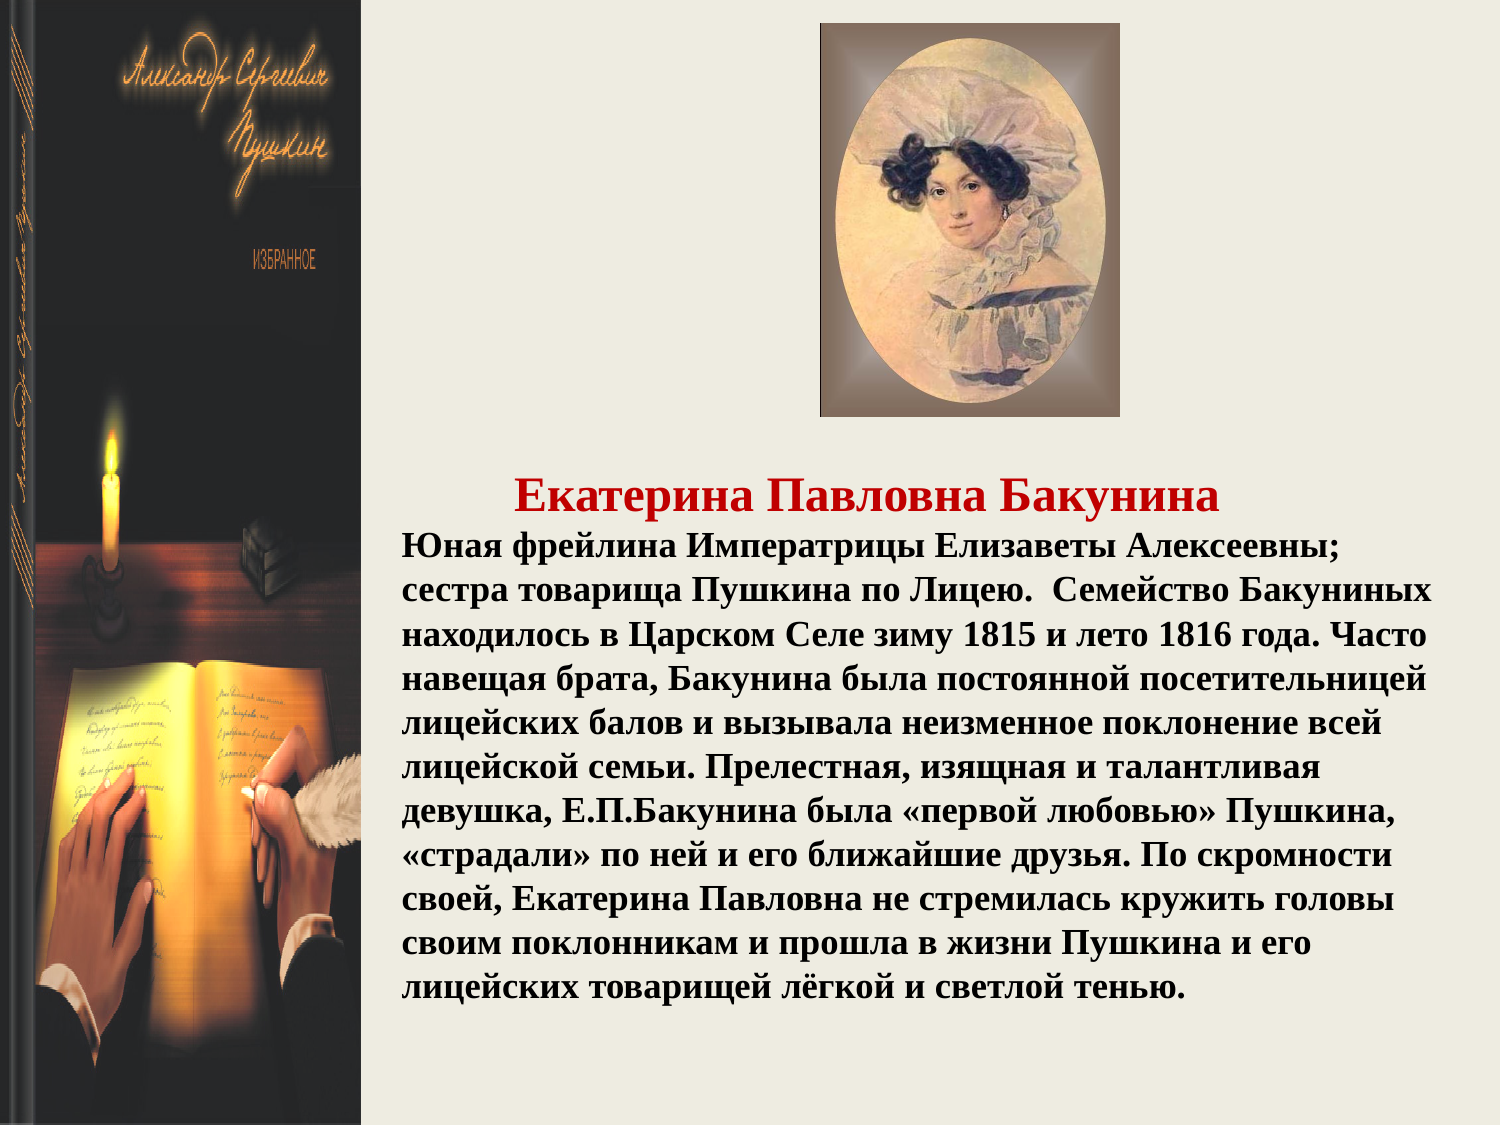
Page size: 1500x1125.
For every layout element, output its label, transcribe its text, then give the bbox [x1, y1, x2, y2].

picture [0, 0, 361, 1125]
title Екатерина Павловна Бакунина Юная фрейлина Императрицы Елизаветы Алексеевны; сестра товарища Пушкина по Лицею. Семейство Бакуниных находилось в Царском Селе зиму 1815 и лето 1816 года. Часто навещая брата, Бакунина была постоянной посетительницей лицейских балов и вызывала неизменное поклонение всей лицейской семьи. Прелестная, изящная и талантливая девушка, Е.П.Бакунина была «первой любовью» Пушкина, «страдали» по ней и его ближайшие друзья. По скромности своей, Екатерина Павловна не стремилась кружить головы своим поклонникам и прошла в жизни Пушкина и его лицейских товарищей лёгкой и светлой тенью. [386, 433, 1454, 1079]
picture [820, 23, 1121, 418]
